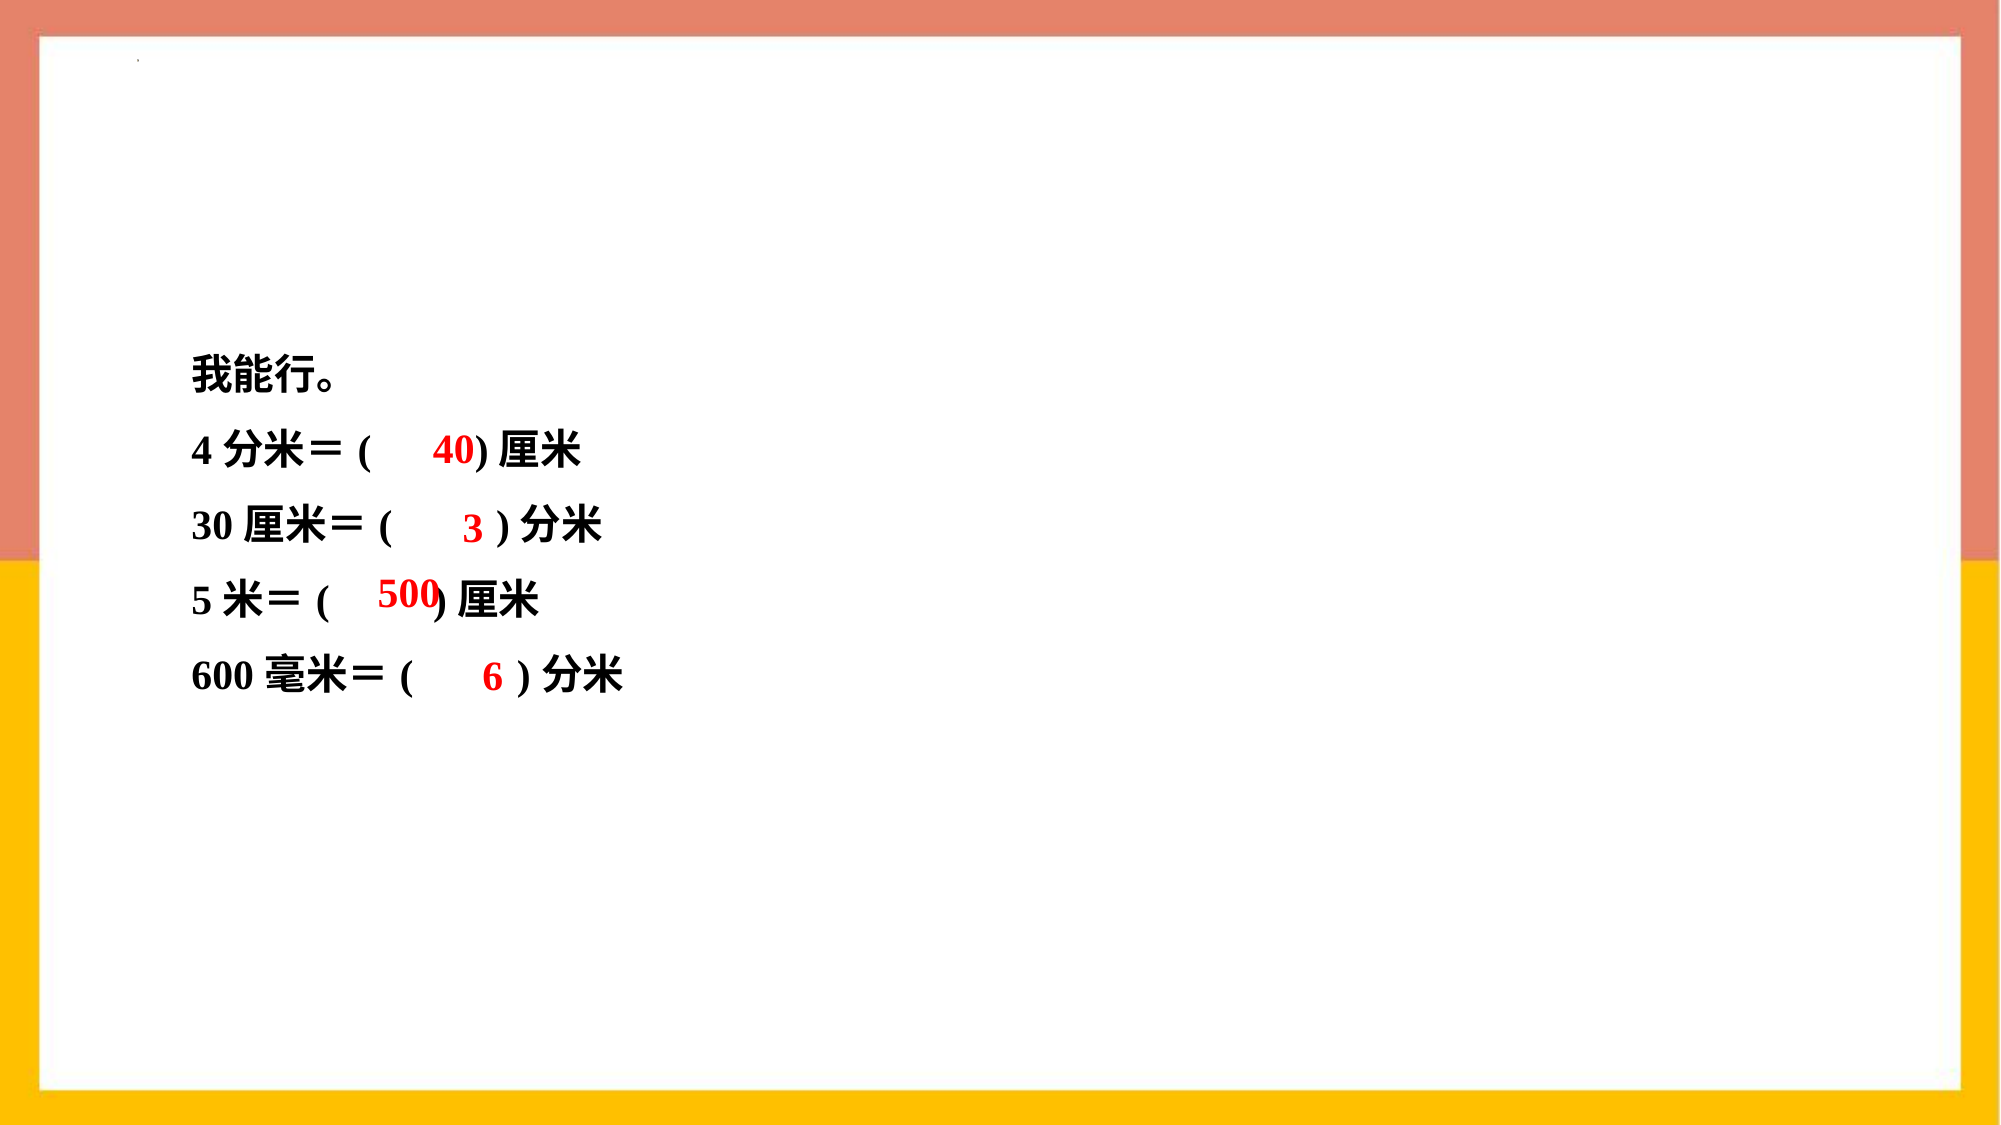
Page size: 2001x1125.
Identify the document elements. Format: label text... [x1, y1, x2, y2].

text_box 3 [447, 492, 537, 558]
text_box 6 [467, 640, 518, 706]
text_box 500 [363, 558, 537, 623]
text_box 40 [418, 414, 567, 480]
picture [0, 0, 2001, 1125]
text_box 我能行。 4分米＝( )厘米 30厘米＝( )分米 5米＝( )厘米 600毫米＝( )分米 [176, 315, 1311, 706]
